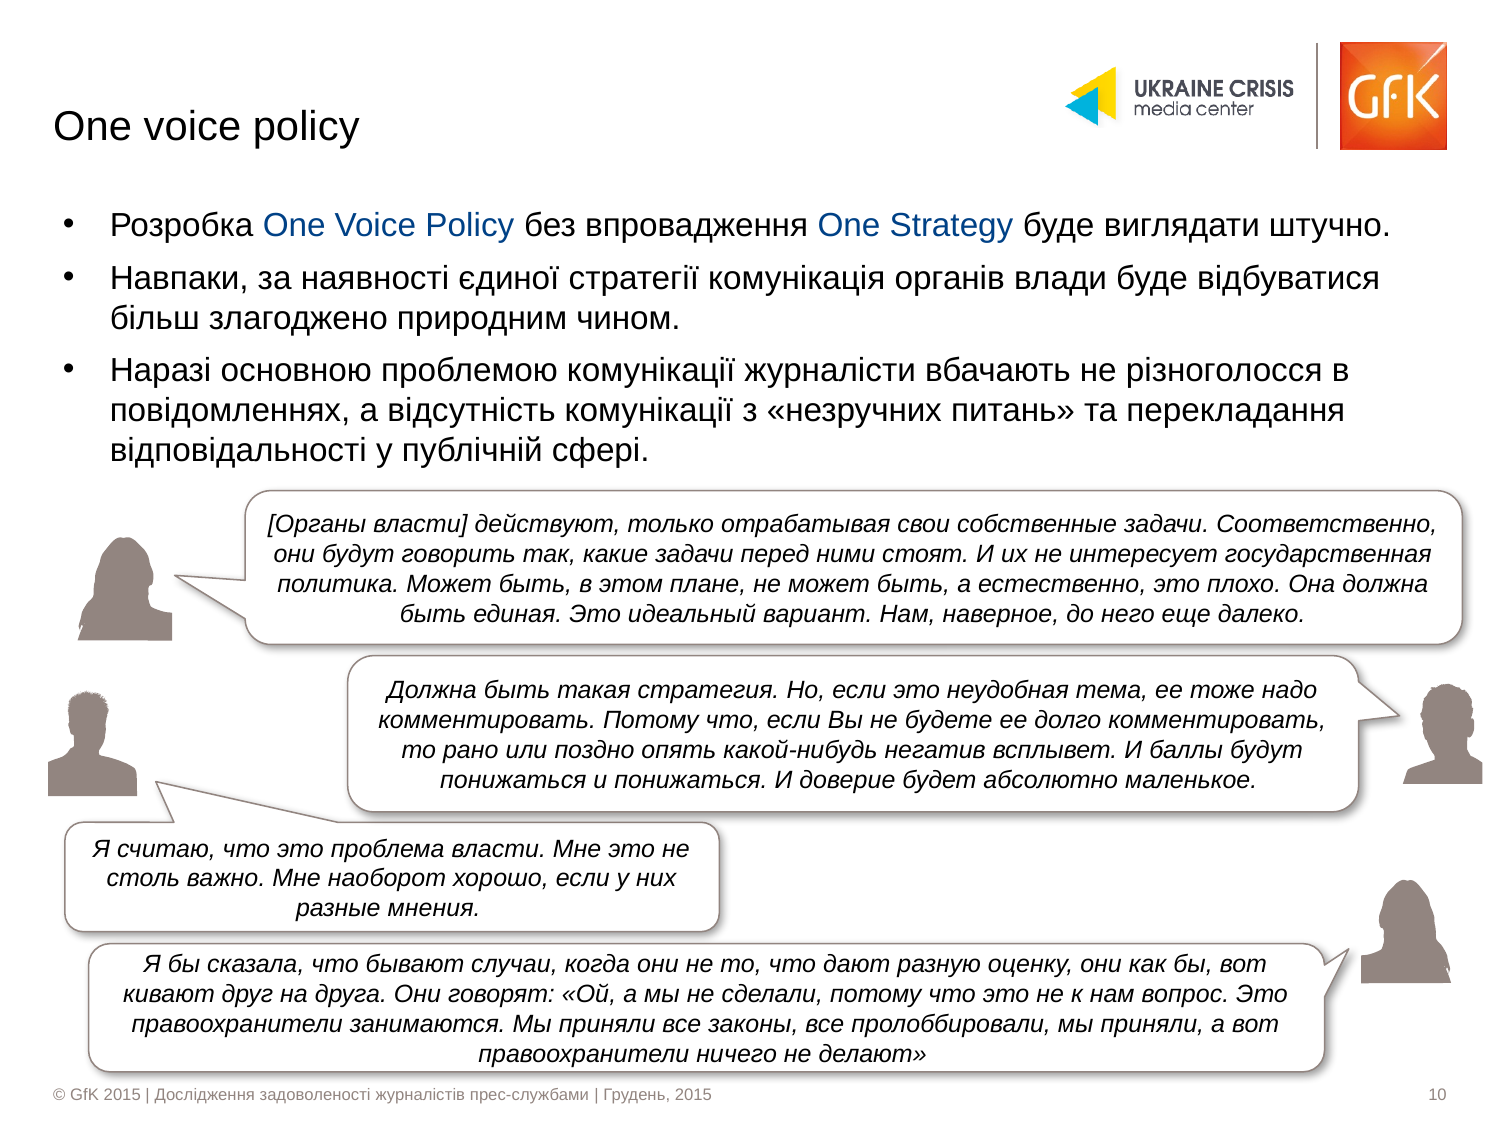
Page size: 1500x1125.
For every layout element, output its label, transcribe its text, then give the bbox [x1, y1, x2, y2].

text_box [48, 690, 138, 797]
text_box [Органы власти] действуют, только отрабатывая свои собственные задачи. Соответственно, они будут говорить так, какие задачи перед ними стоят. И их не интересует государственная политика. Может быть, в этом плане, не может быть, а естественно, это плохо. Она должна быть единая. Это идеальный вариант. Нам, наверное, до него еще далеко. [172, 488, 1465, 647]
text_box [1361, 879, 1452, 984]
text_box Должна быть такая стратегия. Но, если это неудобная тема, ее тоже надо комментировать. Потому что, если Вы не будете ее долго комментировать, то рано или поздно опять какой-нибудь негатив всплывет. И баллы будут понижаться и понижаться. И доверие будет абсолютно маленькое. [345, 653, 1402, 814]
text_box [77, 537, 173, 641]
text_box Я считаю, что это проблема власти. Мне это не столь важно. Мне наоборот хорошо, если у них разные мнения. [62, 779, 722, 934]
text_box Розробка One Voice Policy без впровадження One Strategy буде виглядати штучно. Навпаки, за наявності єдиної стратегії комунікація органів влади буде відбуватися більш злагоджено природним чином. Наразі основною проблемою комунікації журналісти вбачають не різноголосся в повідомленнях, а відсутність комунікації з «незручних питань» та перекладання відповідальності у публічній сфері. [48, 196, 1455, 476]
picture [1093, 64, 1304, 128]
title One voice policy [53, 42, 1093, 149]
text_box [1402, 683, 1483, 784]
text_box Я бы сказала, что бывают случаи, когда они не то, что дают разную оценку, они как бы, вот кивают друг на друга. Они говорят: «Ой, а мы не сделали, потому что это не к нам вопрос. Это правоохранители занимаются. Мы приняли все законы, все пролоббировали, мы приняли, а вот правоохранители ничего не делают» [86, 941, 1351, 1075]
picture [1340, 42, 1447, 150]
